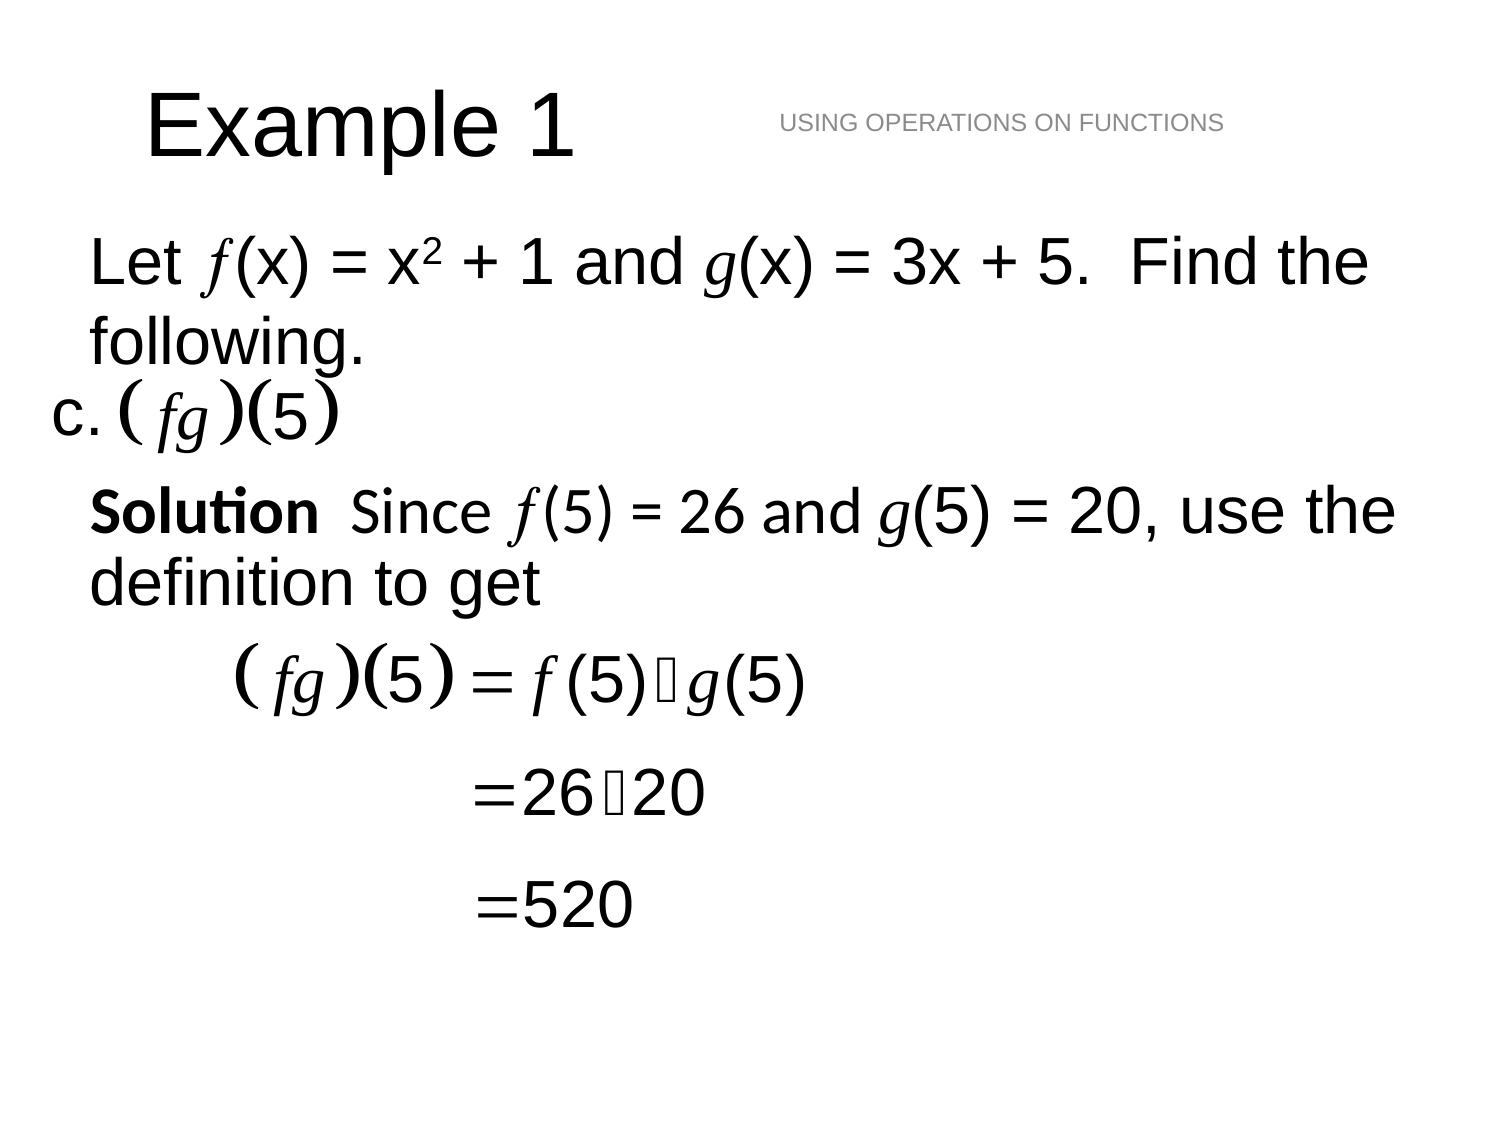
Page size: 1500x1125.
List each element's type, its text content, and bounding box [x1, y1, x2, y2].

text_box Let (x) = x2 + 1 and g(x) = 3x + 5. Find the following. [74, 210, 1424, 386]
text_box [465, 763, 710, 835]
text_box Solution Since (5) = 26 and g(5) = 20, use the definition to get [74, 468, 1424, 641]
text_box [467, 874, 638, 934]
text_box c. [36, 361, 128, 457]
text_box Example 1 [122, 57, 504, 132]
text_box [232, 640, 808, 733]
text_box USING OPERATIONS ON FUNCTIONS [504, 45, 1500, 198]
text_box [116, 377, 338, 470]
